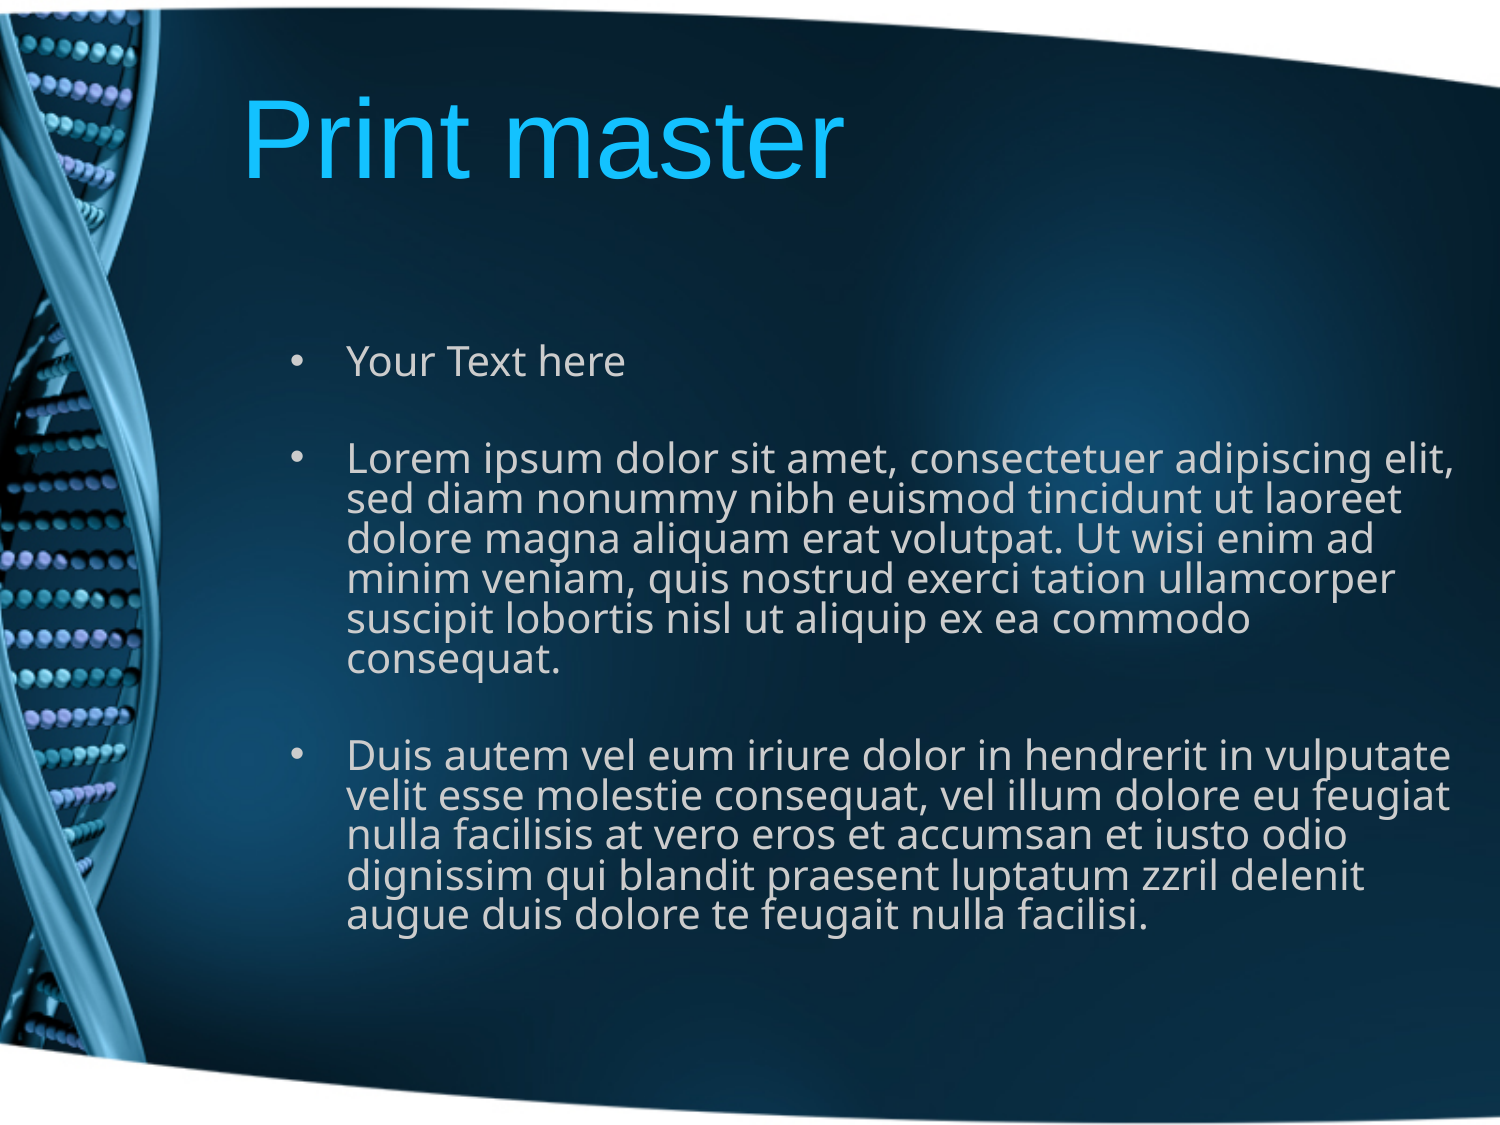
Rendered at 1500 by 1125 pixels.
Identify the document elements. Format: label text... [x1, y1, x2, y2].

text_box Your Text here Lorem ipsum dolor sit amet, consectetuer adipiscing elit, sed diam nonummy nibh euismod tincidunt ut laoreet dolore magna aliquam erat volutpat. Ut wisi enim ad minim veniam, quis nostrud exerci tation ullamcorper suscipit lobortis nisl ut aliquip ex ea commodo consequat. Duis autem vel eum iriure dolor in hendrerit in vulputate velit esse molestie consequat, vel illum dolore eu feugiat nulla facilisis at vero eros et accumsan et iusto odio dignissim qui blandit praesent luptatum zzril delenit augue duis dolore te feugait nulla facilisi. [274, 337, 1475, 1038]
title Print master [224, 74, 1088, 193]
picture [0, 0, 1500, 1125]
